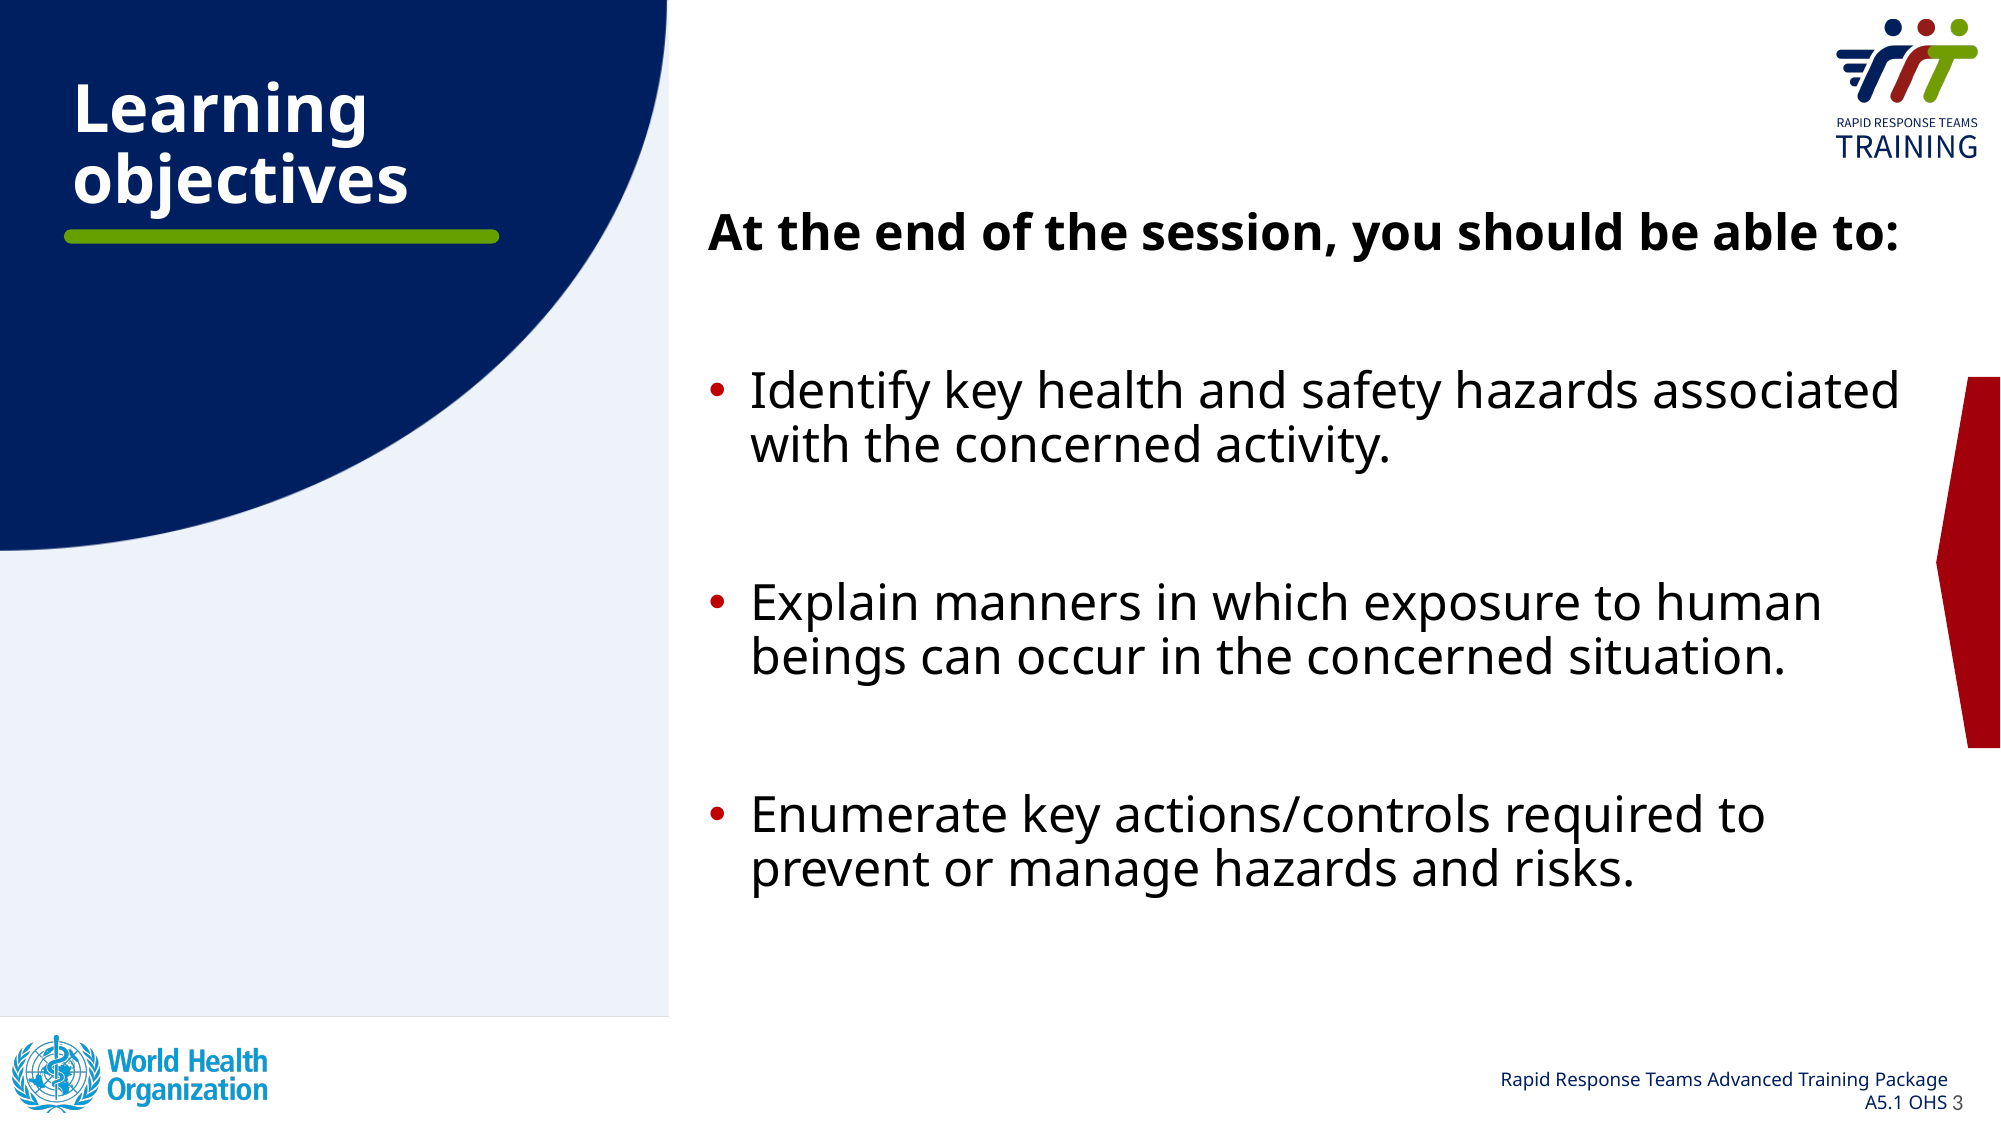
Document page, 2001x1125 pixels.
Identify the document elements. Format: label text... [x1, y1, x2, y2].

list At the end of the session, you should be able to: Identify key health and safety hazards associated with the concerned activity. Explain manners in which exposure to human beings can occur in the concerned situation. Enumerate key actions/controls required to prevent or manage hazards and risks. [700, 199, 1937, 1049]
picture [1835, 19, 1978, 167]
picture [58, 1050, 64, 1058]
title Learning objectives [64, 0, 601, 306]
picture [12, 1035, 267, 1113]
picture [12, 1083, 48, 1113]
slide_number 3 [1882, 1049, 1912, 1082]
text_box [63, 229, 500, 244]
picture [0, 0, 669, 1018]
